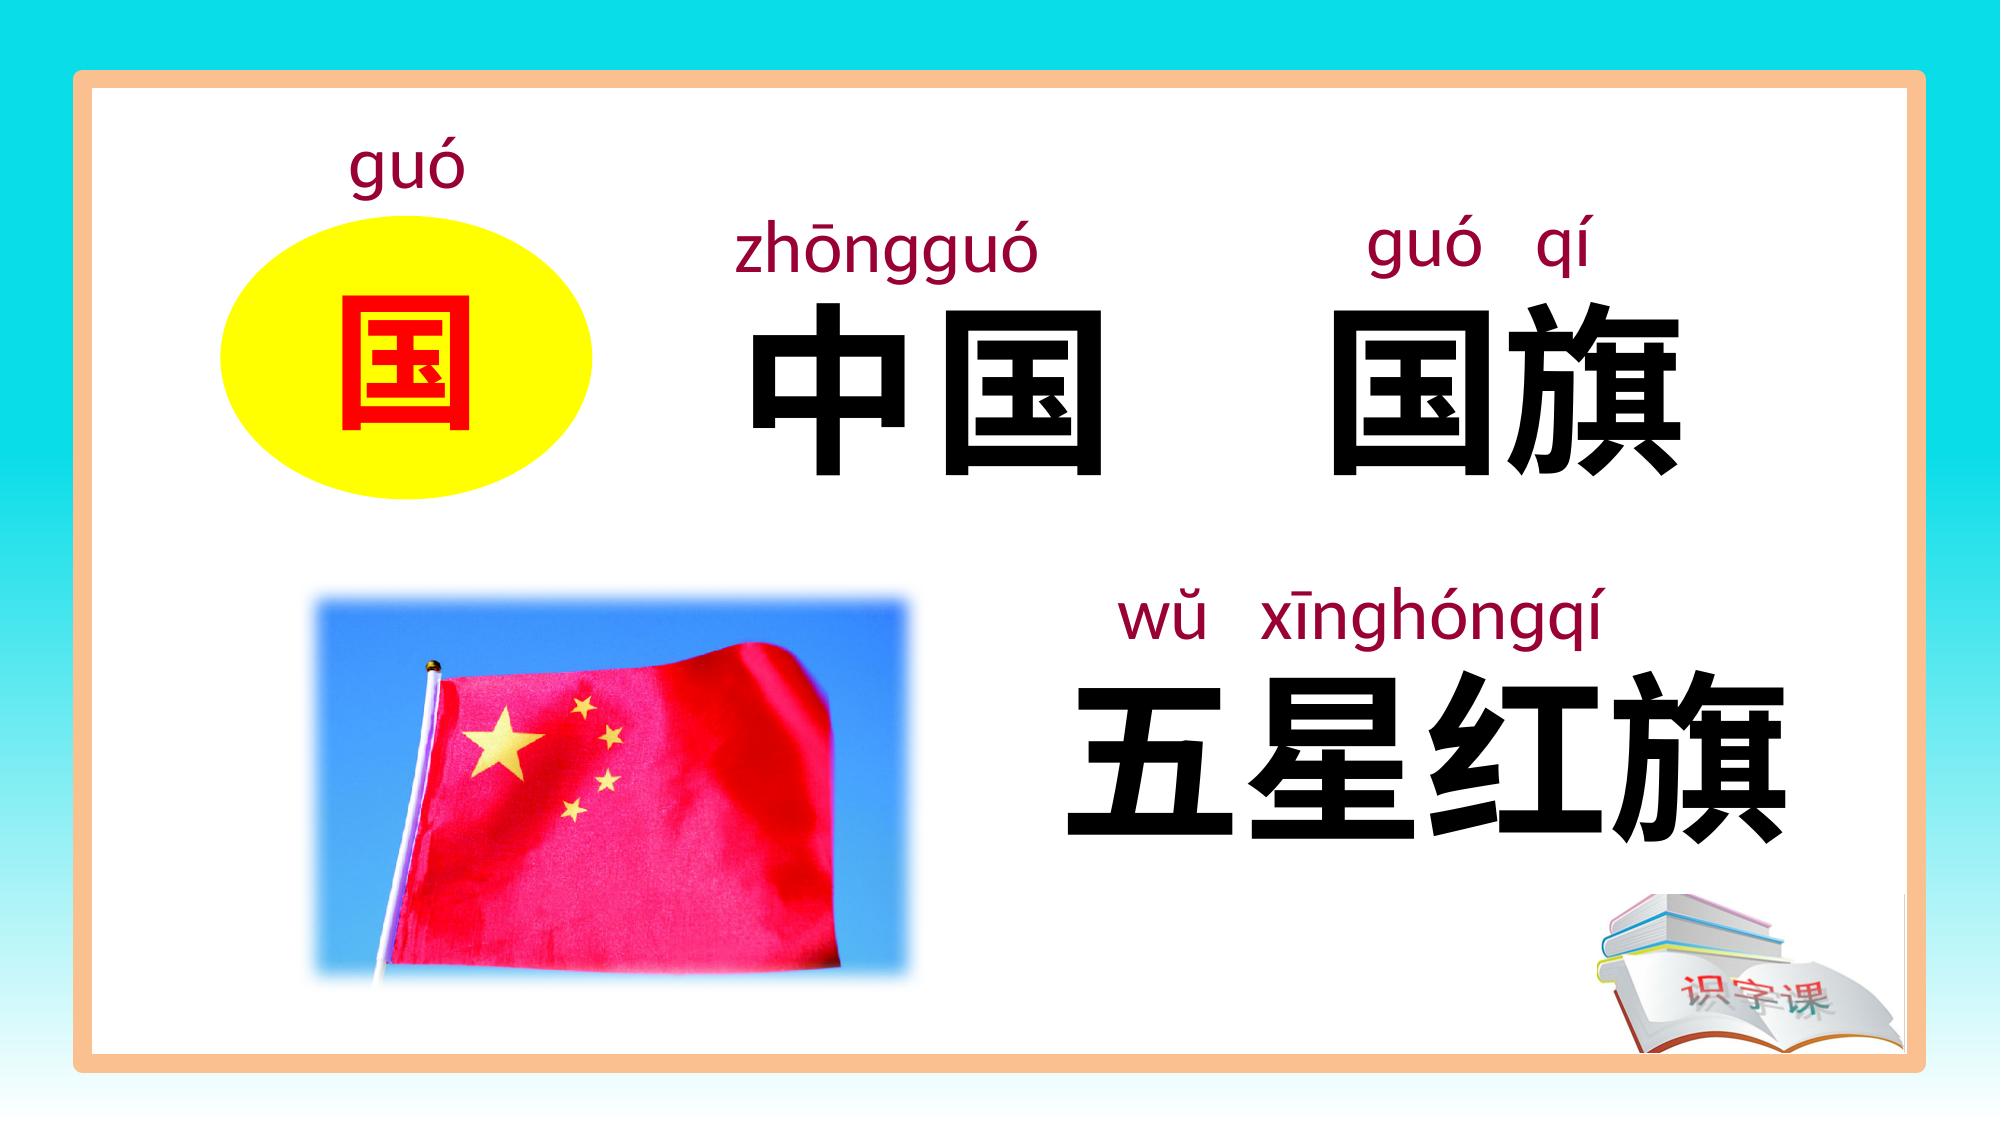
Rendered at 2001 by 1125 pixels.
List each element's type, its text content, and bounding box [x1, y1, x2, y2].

text_box 国 [220, 215, 593, 500]
text_box 中国 [722, 295, 1255, 504]
text_box wŭ xīnɡhónɡqí [1102, 556, 2000, 662]
text_box ɡuó [334, 106, 689, 211]
text_box 国旗 [1306, 290, 1717, 504]
text_box [81, 77, 1918, 1065]
picture [1597, 893, 1905, 1053]
picture [297, 581, 925, 993]
text_box 五星红旗 [1043, 636, 1859, 871]
text_box ɡuó qí [1351, 184, 2000, 290]
text_box zhōnɡɡuó [719, 189, 1372, 295]
